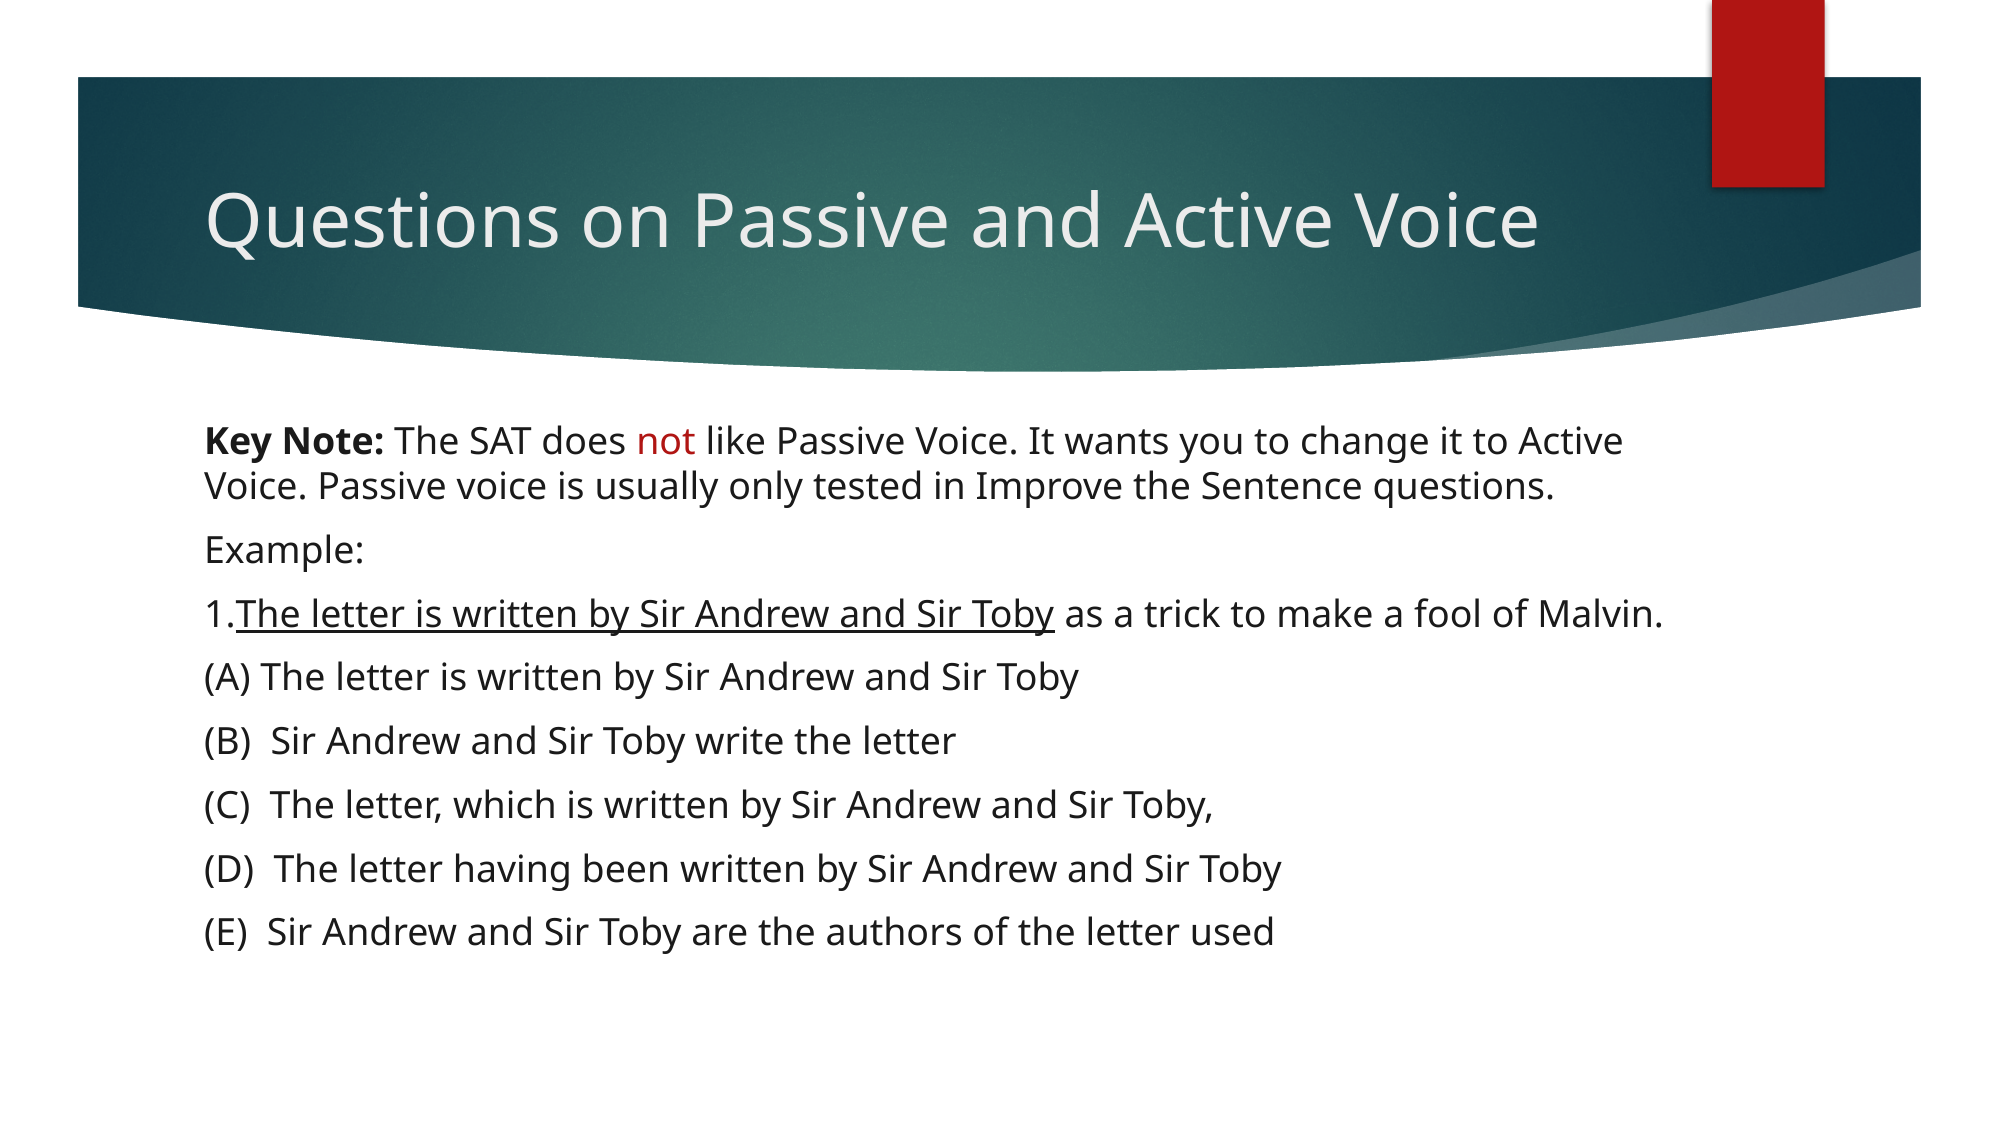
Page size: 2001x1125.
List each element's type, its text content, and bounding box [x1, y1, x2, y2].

text_box Key Note: The SAT does not like Passive Voice. It wants you to change it to Active Voice. Passive voice is usually only tested in Improve the Sentence questions. Example: 1.The letter is written by Sir Andrew and Sir Toby as a trick to make a fool of Malvin. (A) The letter is written by Sir Andrew and Sir Toby (B) Sir Andrew and Sir Toby write the letter (C) The letter, which is written by Sir Andrew and Sir Toby, (D) The letter having been written by Sir Andrew and Sir Toby (E) Sir Andrew and Sir Toby are the authors of the letter used [189, 409, 1715, 961]
title Questions on Passive and Active Voice [189, 159, 1627, 276]
